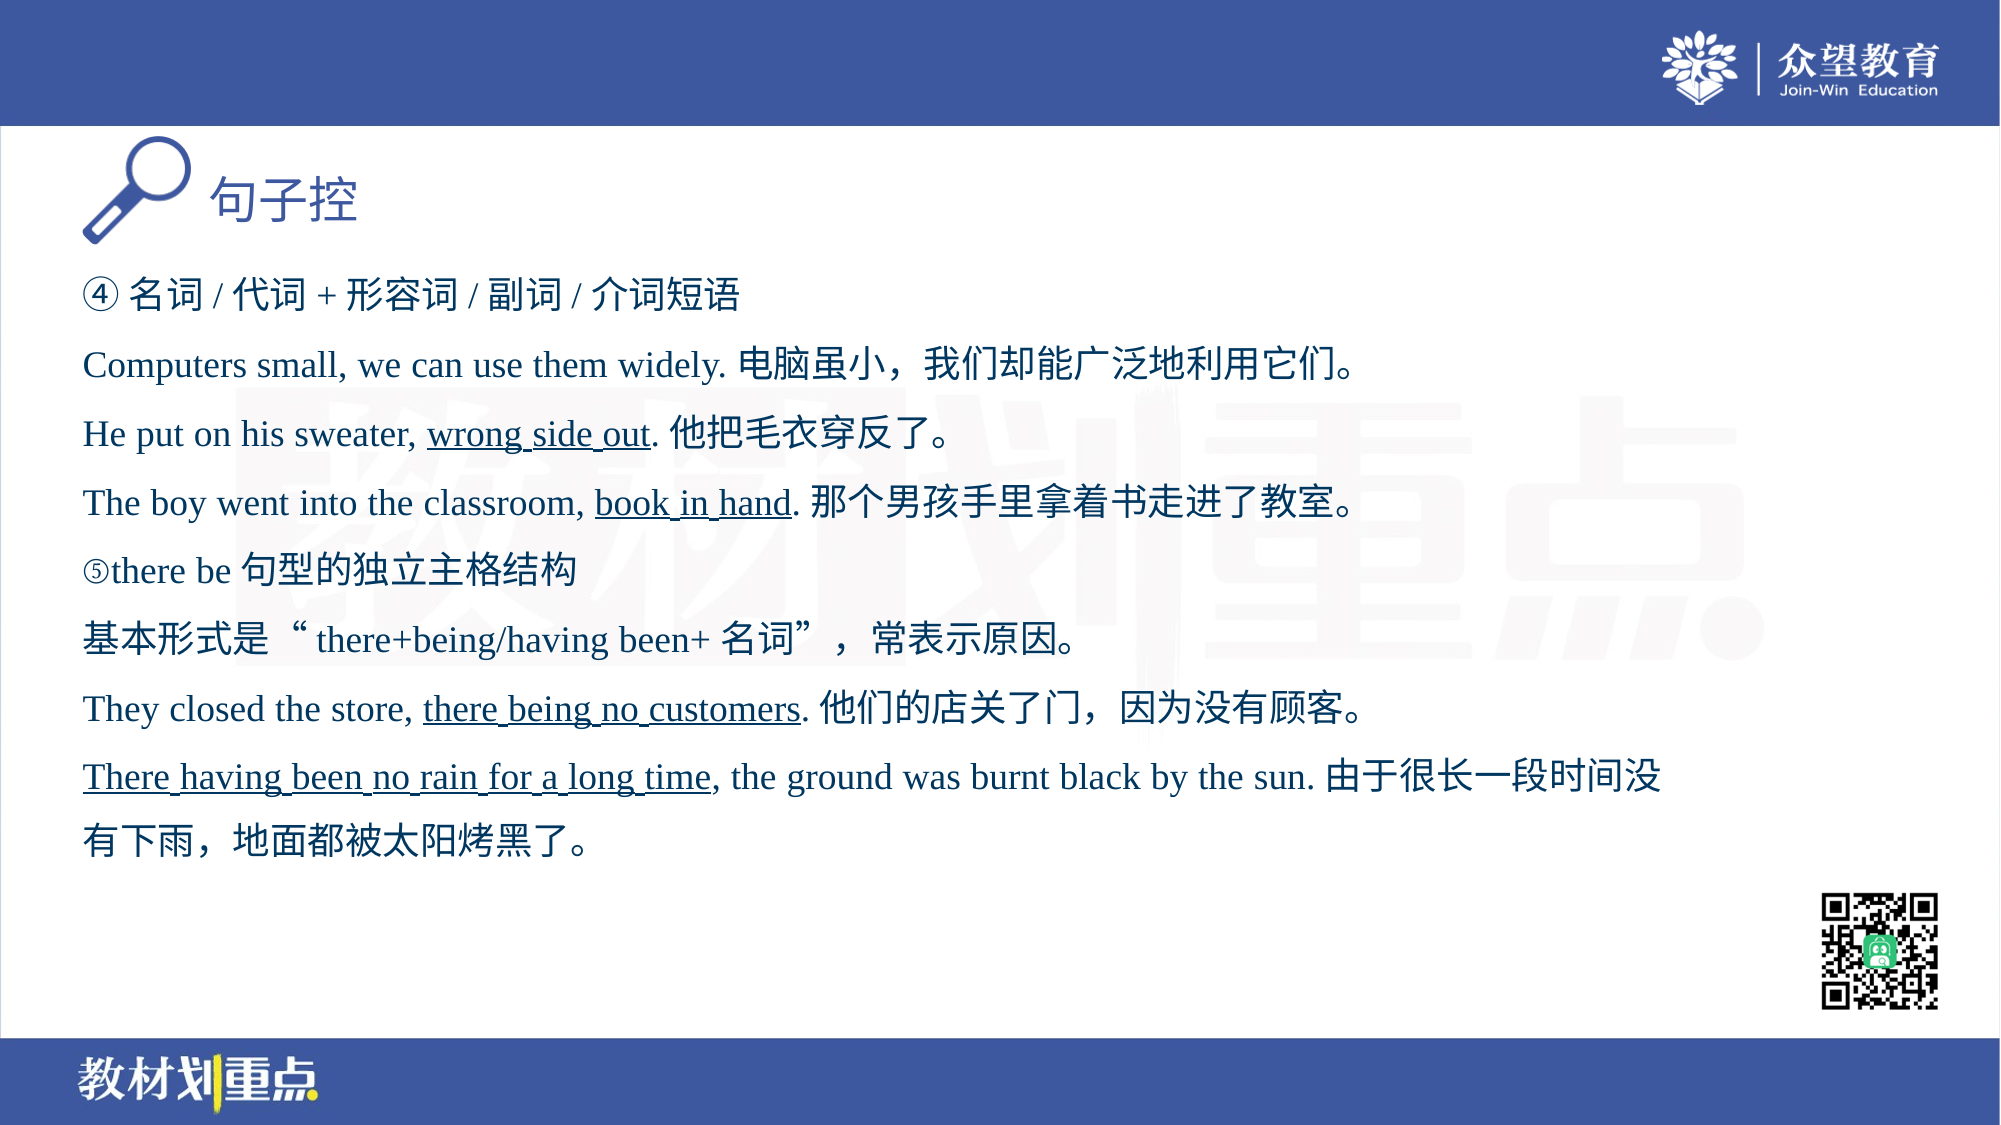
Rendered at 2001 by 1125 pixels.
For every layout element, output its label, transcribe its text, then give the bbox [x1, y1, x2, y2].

picture [0, 0, 2000, 1125]
text_box ④名词/代词+形容词/副词/介词短语 Computers small, we can use them widely.电脑虽小，我们却能广泛地利用它们。 He put on his sweater, wrong side out.他把毛衣穿反了。 The boy went into the classroom, book in hand.那个男孩手里拿着书走进了教室。 ⑤there be句型的独立主格结构 基本形式是“there+being/having been+名词”，常表示原因。 They closed the store, there being no customers.他们的店关了门，因为没有顾客。 There having been no rain for a long time, the ground was burnt black by the sun.由于很长一段时间没 有下雨，地面都被太阳烤黑了。 [82, 247, 1817, 856]
